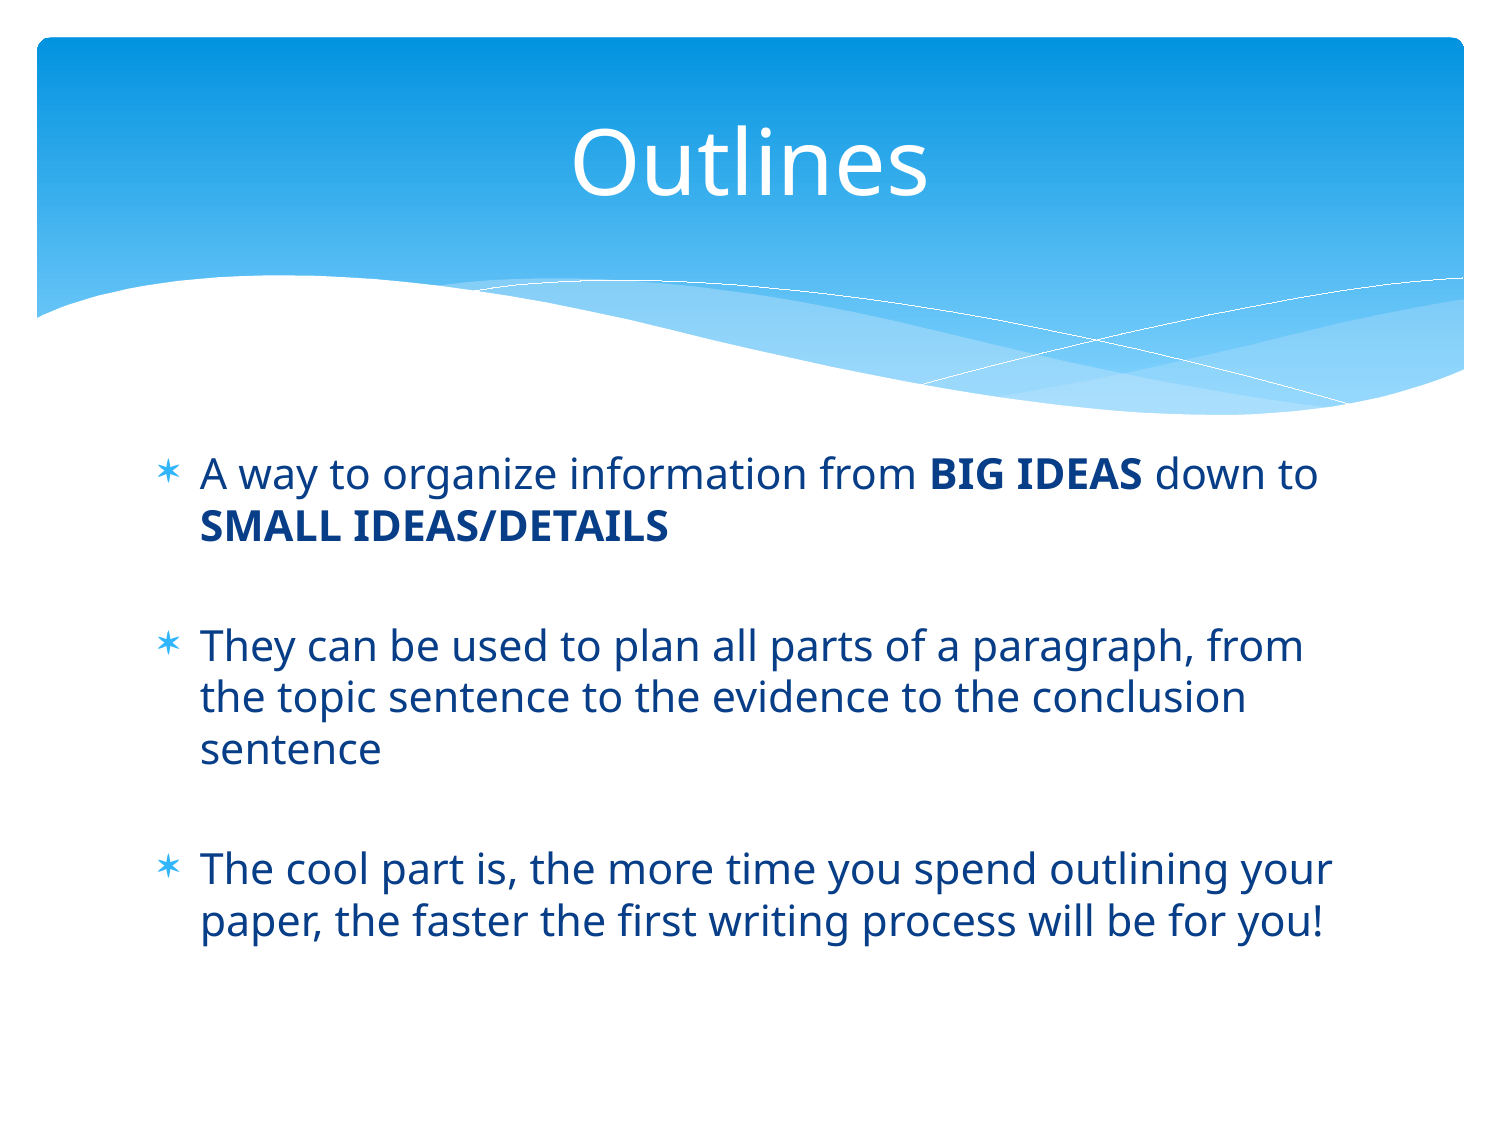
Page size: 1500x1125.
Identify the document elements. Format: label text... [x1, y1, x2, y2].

title Outlines [75, 55, 1425, 261]
list A way to organize information from BIG IDEAS down to SMALL IDEAS/DETAILS They can be used to plan all parts of a paragraph, from the topic sentence to the evidence to the conclusion sentence The cool part is, the more time you spend outlining your paper, the faster the first writing process will be for you! [143, 438, 1359, 1005]
